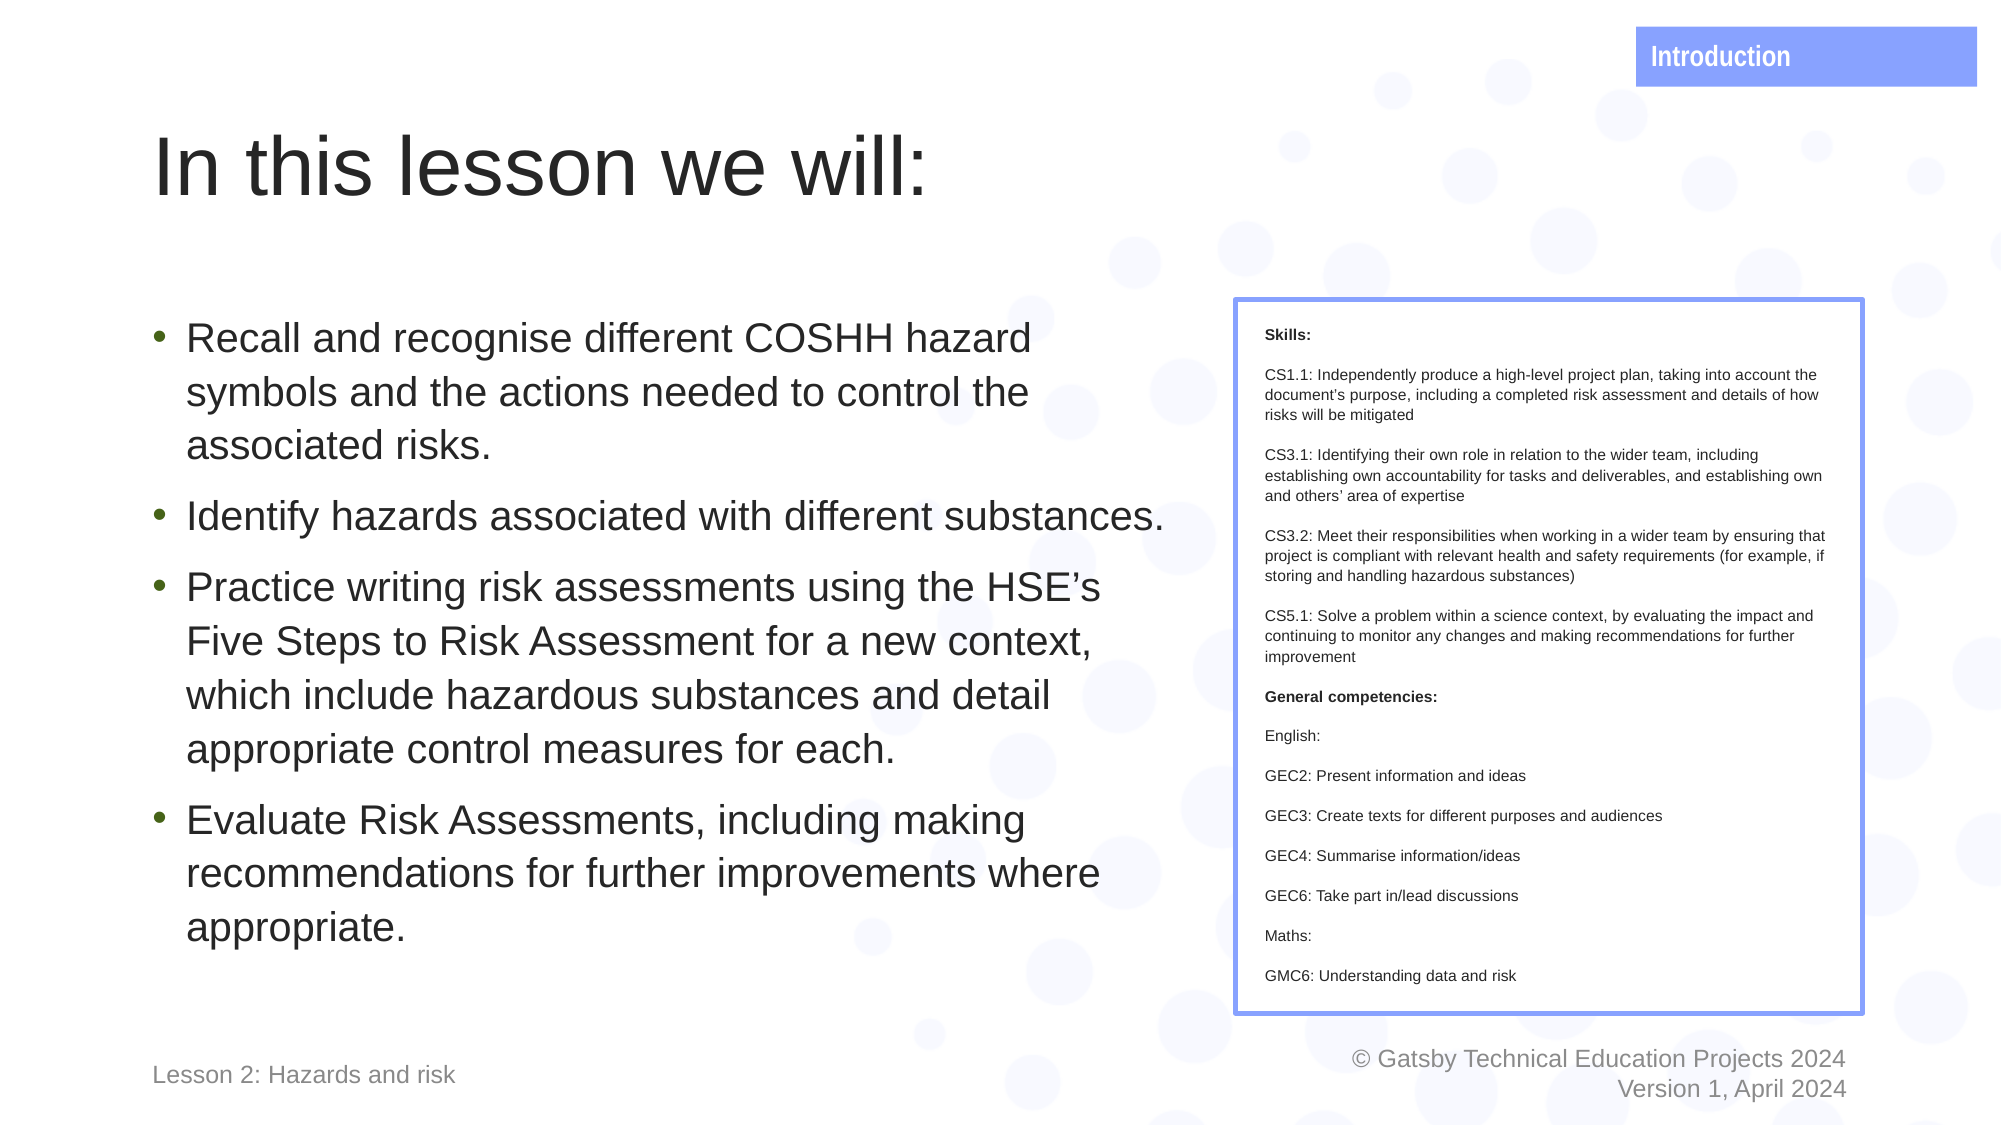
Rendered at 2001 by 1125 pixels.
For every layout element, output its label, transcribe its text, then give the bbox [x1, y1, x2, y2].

list Recall and recognise different COSHH hazard symbols and the actions needed to control the associated risks. Identify hazards associated with different substances. Practice writing risk assessments using the HSE’s Five Steps to Risk Assessment for a new context, which include hazardous substances and detail appropriate control measures for each. Evaluate Risk Assessments, including making recommendations for further improvements where appropriate. [137, 299, 1188, 1014]
list Lesson 2: Hazards and risk [137, 1042, 829, 1103]
list Introduction [1636, 26, 1978, 87]
title In this lesson we will: [137, 59, 1863, 278]
list Skills: CS1.1: Independently produce a high-level project plan, taking into account the document’s purpose, including a completed risk assessment and details of how risks will be mitigated CS3.1: Identifying their own role in relation to the wider team, including establishing own accountability for tasks and deliverables, and establishing own and others’ area of expertise CS3.2: Meet their responsibilities when working in a wider team by ensuring that project is compliant with relevant health and safety requirements (for example, if storing and handling hazardous substances) CS5.1: Solve a problem within a science context, by evaluating the impact and continuing to monitor any changes and making recommendations for further improvement General competencies: English: GEC2: Present information and ideas GEC3: Create texts for different purposes and audiences GEC4: Summarise information/ideas GEC6: Take part in/lead discussions Maths: GMC6: Understanding data and risk [1233, 297, 1865, 1016]
